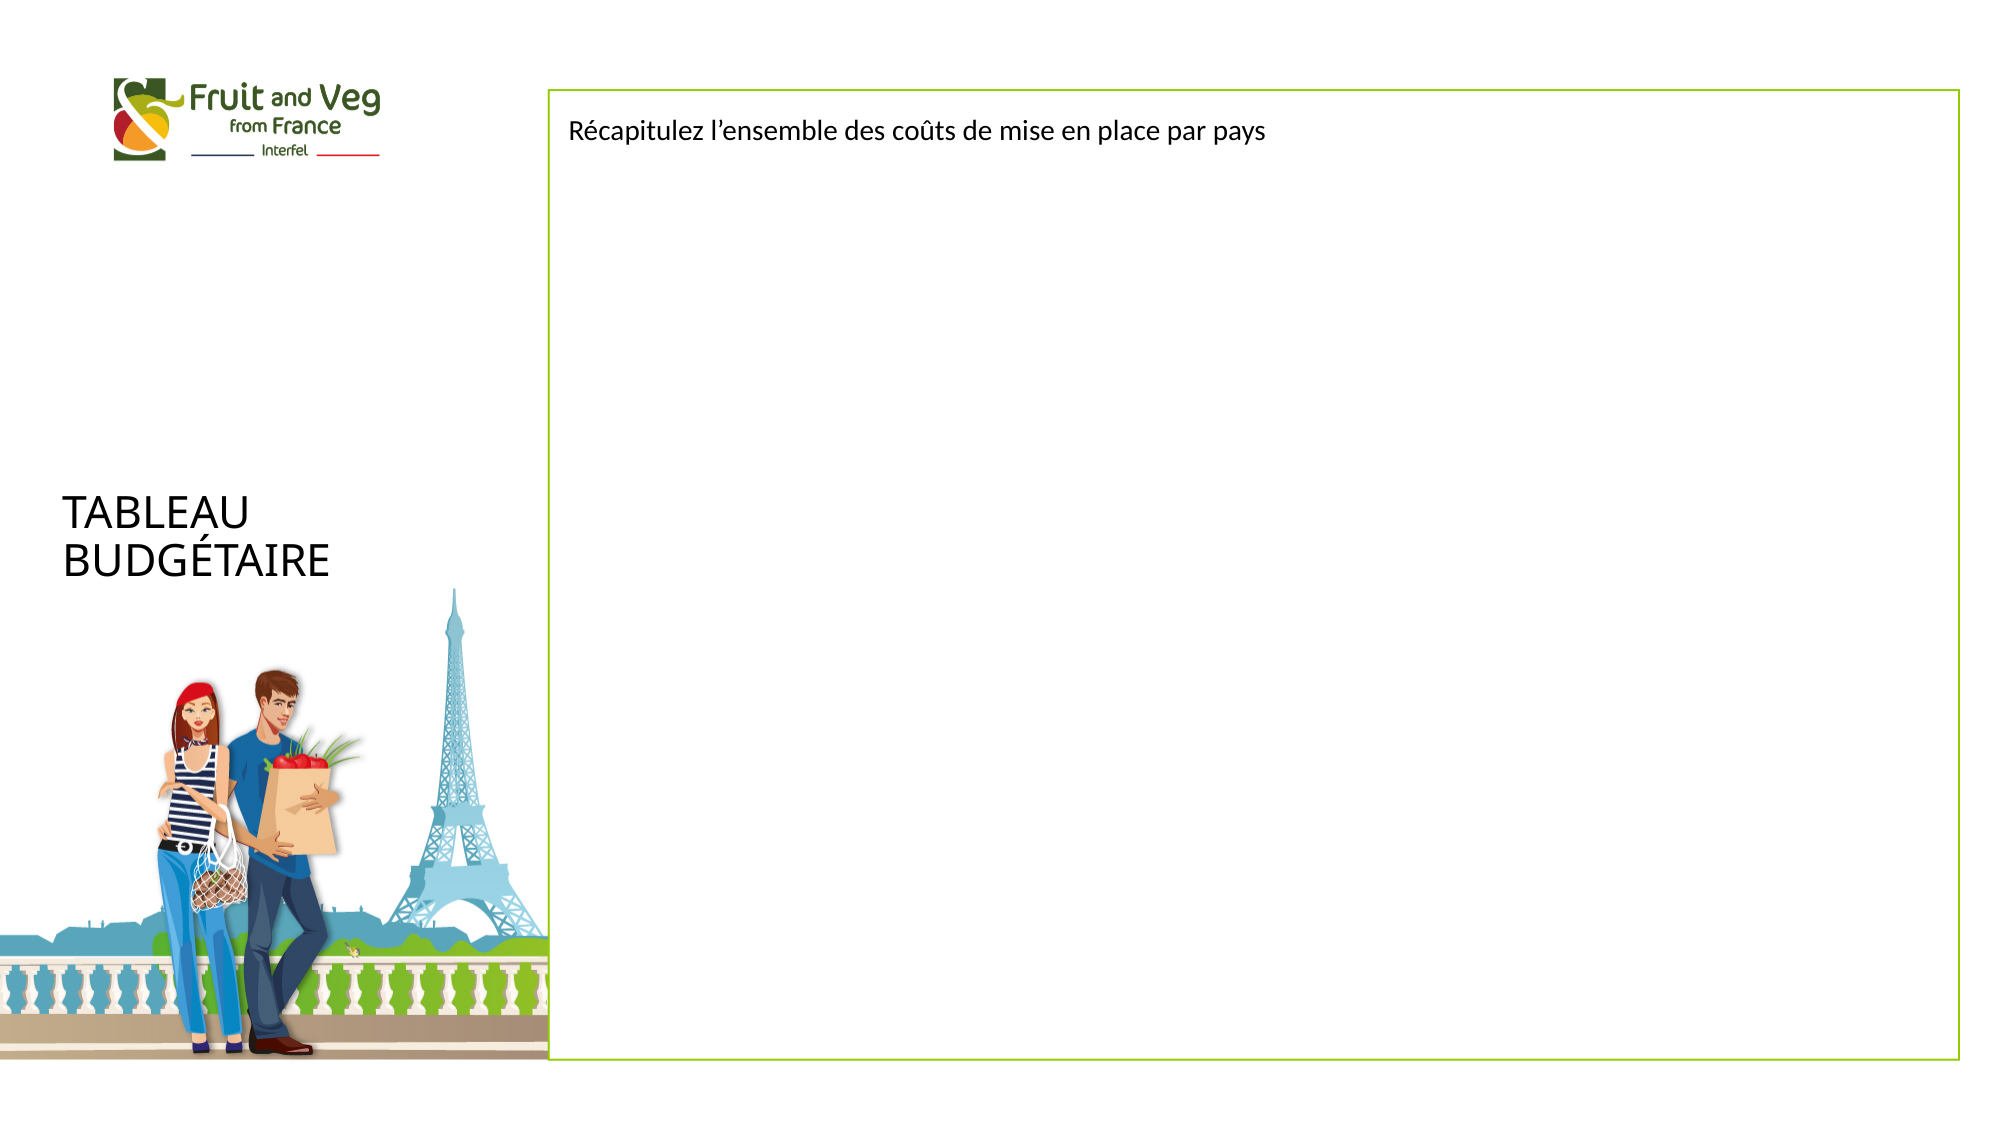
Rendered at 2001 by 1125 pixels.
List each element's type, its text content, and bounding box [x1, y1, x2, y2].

list Récapitulez l’ensemble des coûts de mise en place par pays [553, 108, 1863, 1014]
picture [0, 0, 2001, 1125]
title TABLEAU BUDGÉTAIRE [47, 482, 480, 670]
